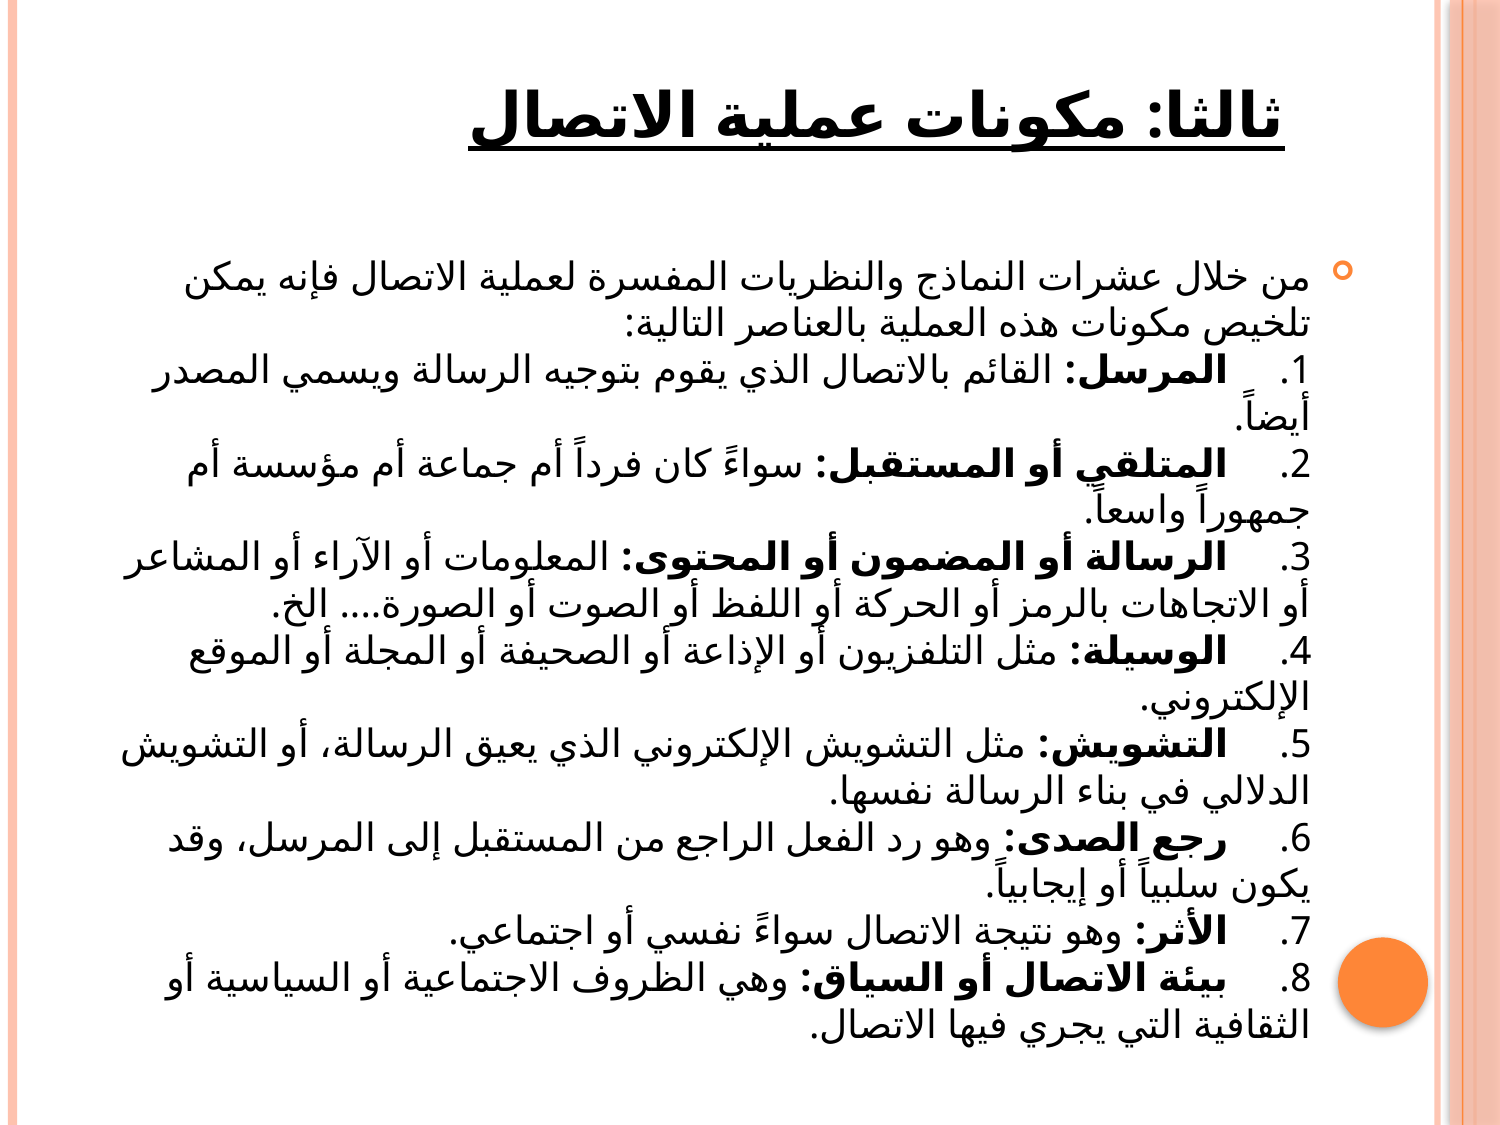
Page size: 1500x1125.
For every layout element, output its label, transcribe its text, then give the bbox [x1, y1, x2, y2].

list من خلال عشرات النماذج والنظريات المفسرة لعملية الاتصال فإنه يمكن تلخيص مكونات هذه العملية بالعناصر التالية: 1. المرسل: القائم بالاتصال الذي يقوم بتوجيه الرسالة ويسمي المصدر أيضاً. 2. المتلقي أو المستقبل: سواءً كان فرداً أم جماعة أم مؤسسة أم جمهوراً واسعاً. 3. الرسالة أو المضمون أو المحتوى: المعلومات أو الآراء أو المشاعر أو الاتجاهات بالرمز أو الحركة أو اللفظ أو الصوت أو الصورة.... الخ. 4. الوسيلة: مثل التلفزيون أو الإذاعة أو الصحيفة أو المجلة أو الموقع الإلكتروني. 5. التشويش: مثل التشويش الإلكتروني الذي يعيق الرسالة، أو التشويش الدلالي في بناء الرسالة نفسها. 6. رجع الصدى: وهو رد الفعل الراجع من المستقبل إلى المرسل، وقد يكون سلبياً أو إيجابياً. 7. الأثر: وهو نتيجة الاتصال سواءً نفسي أو اجتماعي. 8. بيئة الاتصال أو السياق: وهي الظروف الاجتماعية أو السياسية أو الثقافية التي يجري فيها الاتصال. [75, 243, 1365, 1062]
title ثالثا: مكونات عملية الاتصال [75, 45, 1300, 233]
